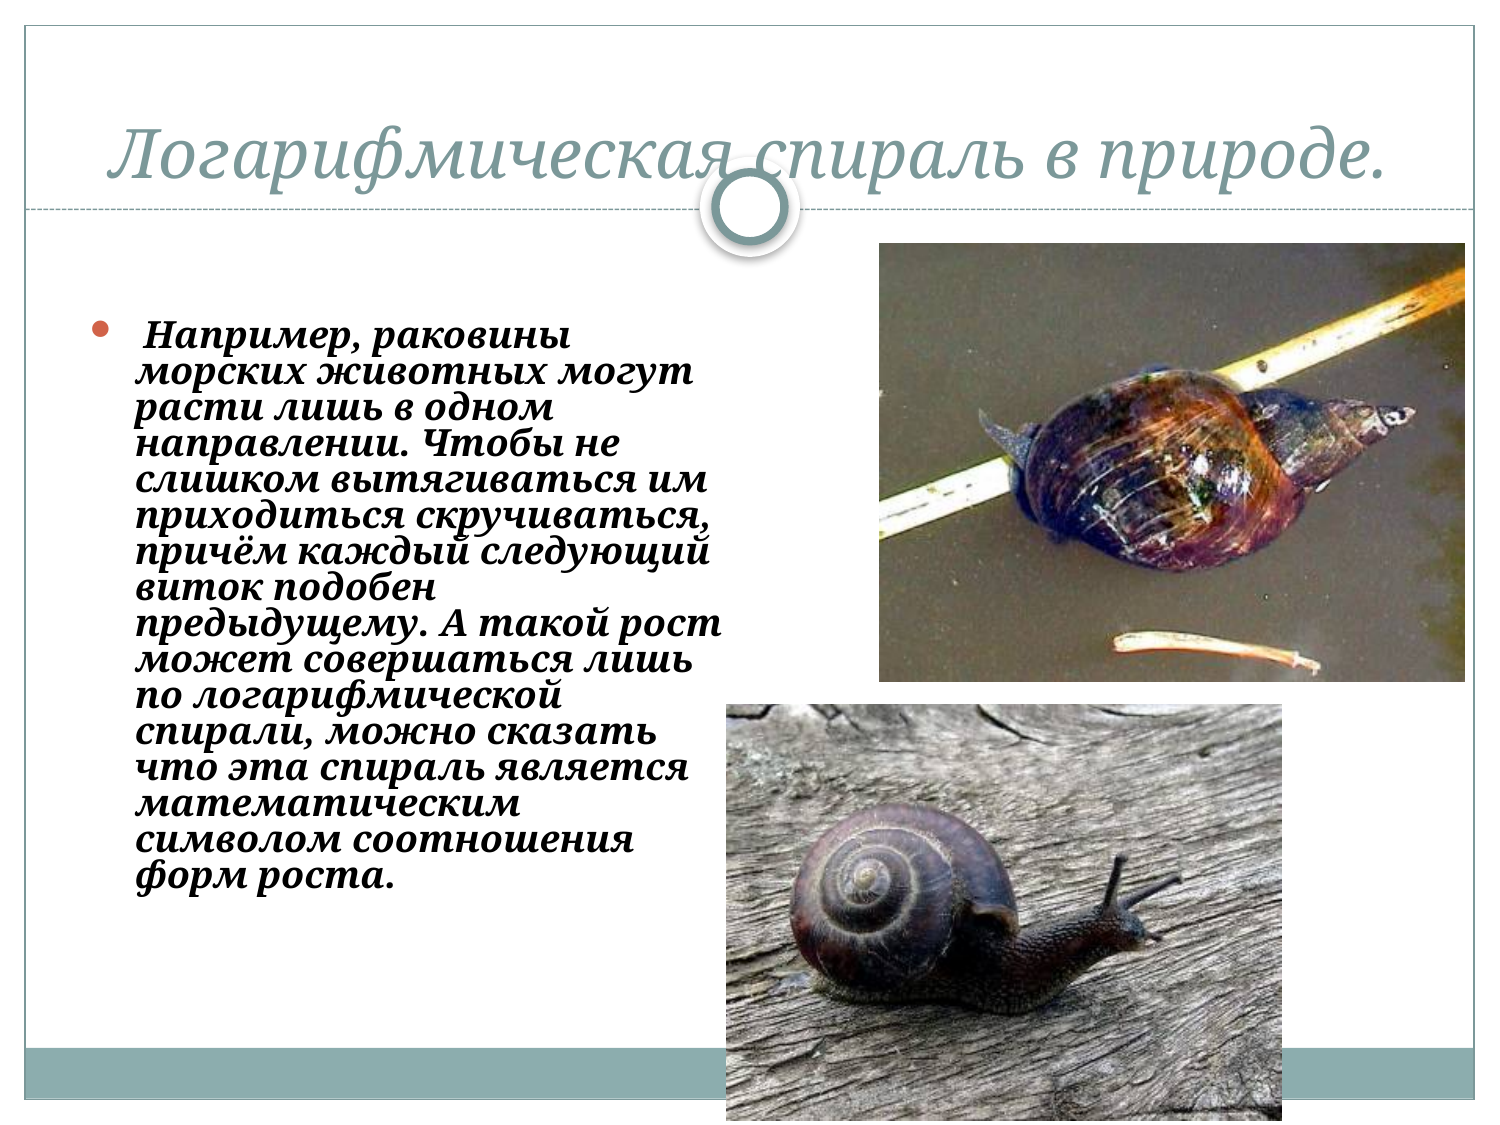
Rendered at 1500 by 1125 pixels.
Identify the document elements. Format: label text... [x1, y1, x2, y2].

list Например, раковины морских животных могут расти лишь в одном направлении. Чтобы не слишком вытягиваться им приходиться скручиваться, причём каждый следующий виток подобен предыдущему. А такой рост может совершаться лишь по логарифмической спирали, можно сказать что эта спираль является математическим символом соотношения форм роста. [75, 312, 738, 988]
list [879, 243, 1465, 682]
title Логарифмическая спираль в природе. [75, 47, 1425, 200]
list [725, 703, 1282, 1121]
